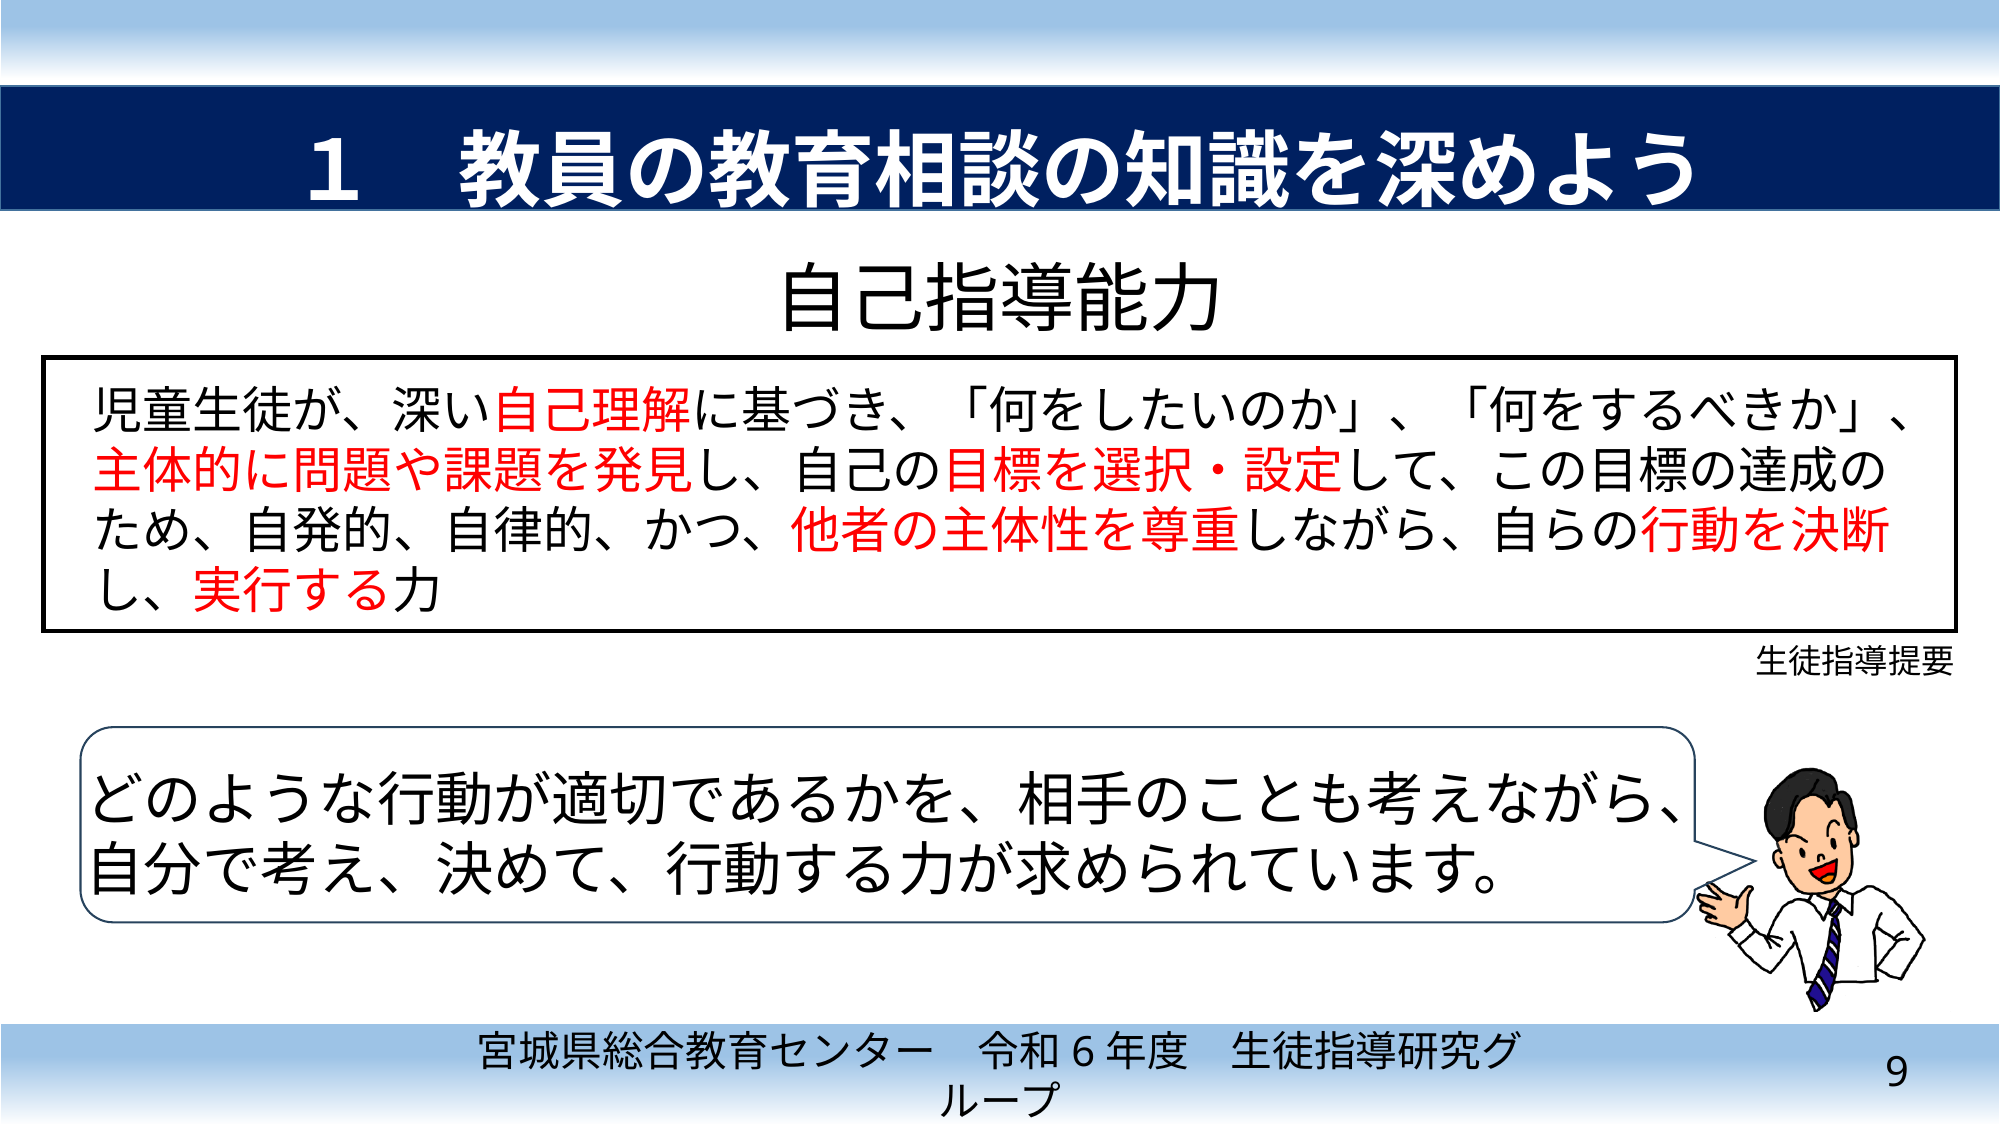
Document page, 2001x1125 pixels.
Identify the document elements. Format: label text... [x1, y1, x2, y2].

text_box [1780, 85, 2000, 211]
text_box 宮城県総合教育センター 令和6年度 生徒指導研究グループ [428, 1045, 1572, 1105]
text_box どのような行動が適切であるかを、相手のことも考えながら、自分で考え、決めて、行動する力が求められています。 [70, 755, 85, 910]
text_box １ 教員の教育相談の知識を深めよう [220, 59, 1780, 224]
slide_number 8 [1811, 1043, 1925, 1104]
text_box [43, 356, 1957, 632]
text_box [0, 85, 220, 211]
text_box [79, 726, 1695, 924]
text_box 自己指導能力 [742, 243, 1258, 349]
text_box 生徒指導提要 [1299, 632, 1970, 688]
picture [1676, 752, 1957, 1012]
